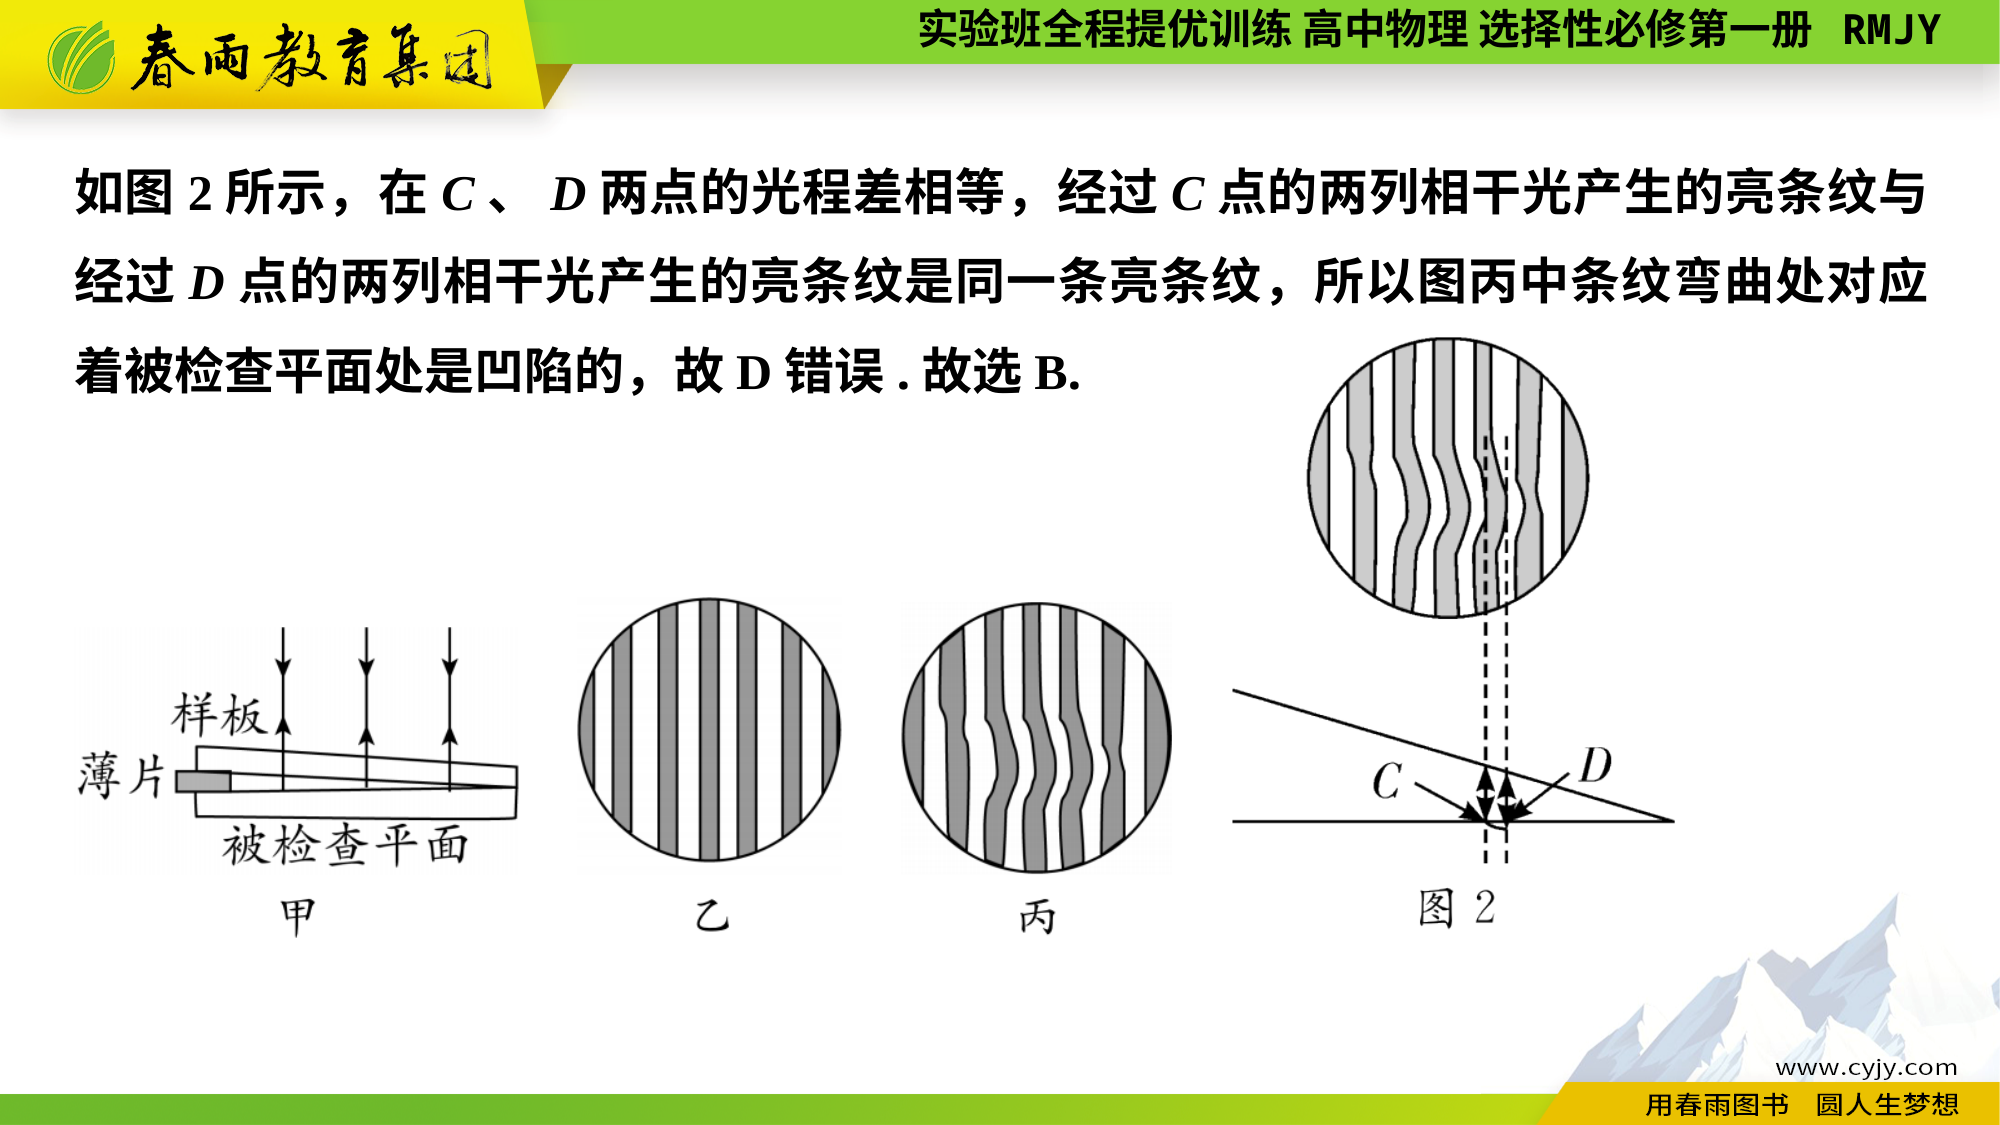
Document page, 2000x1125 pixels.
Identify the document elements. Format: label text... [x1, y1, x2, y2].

picture [0, 0, 2000, 1125]
list 如图2所示，在C、D两点的光程差相等，经过C点的两列相干光产生的亮条纹与经过D点的两列相干光产生的亮条纹是同一条亮条纹，所以图丙中条纹弯曲处对应着被检查平面处是凹陷的，故D错误.故选B. [59, 122, 1944, 399]
